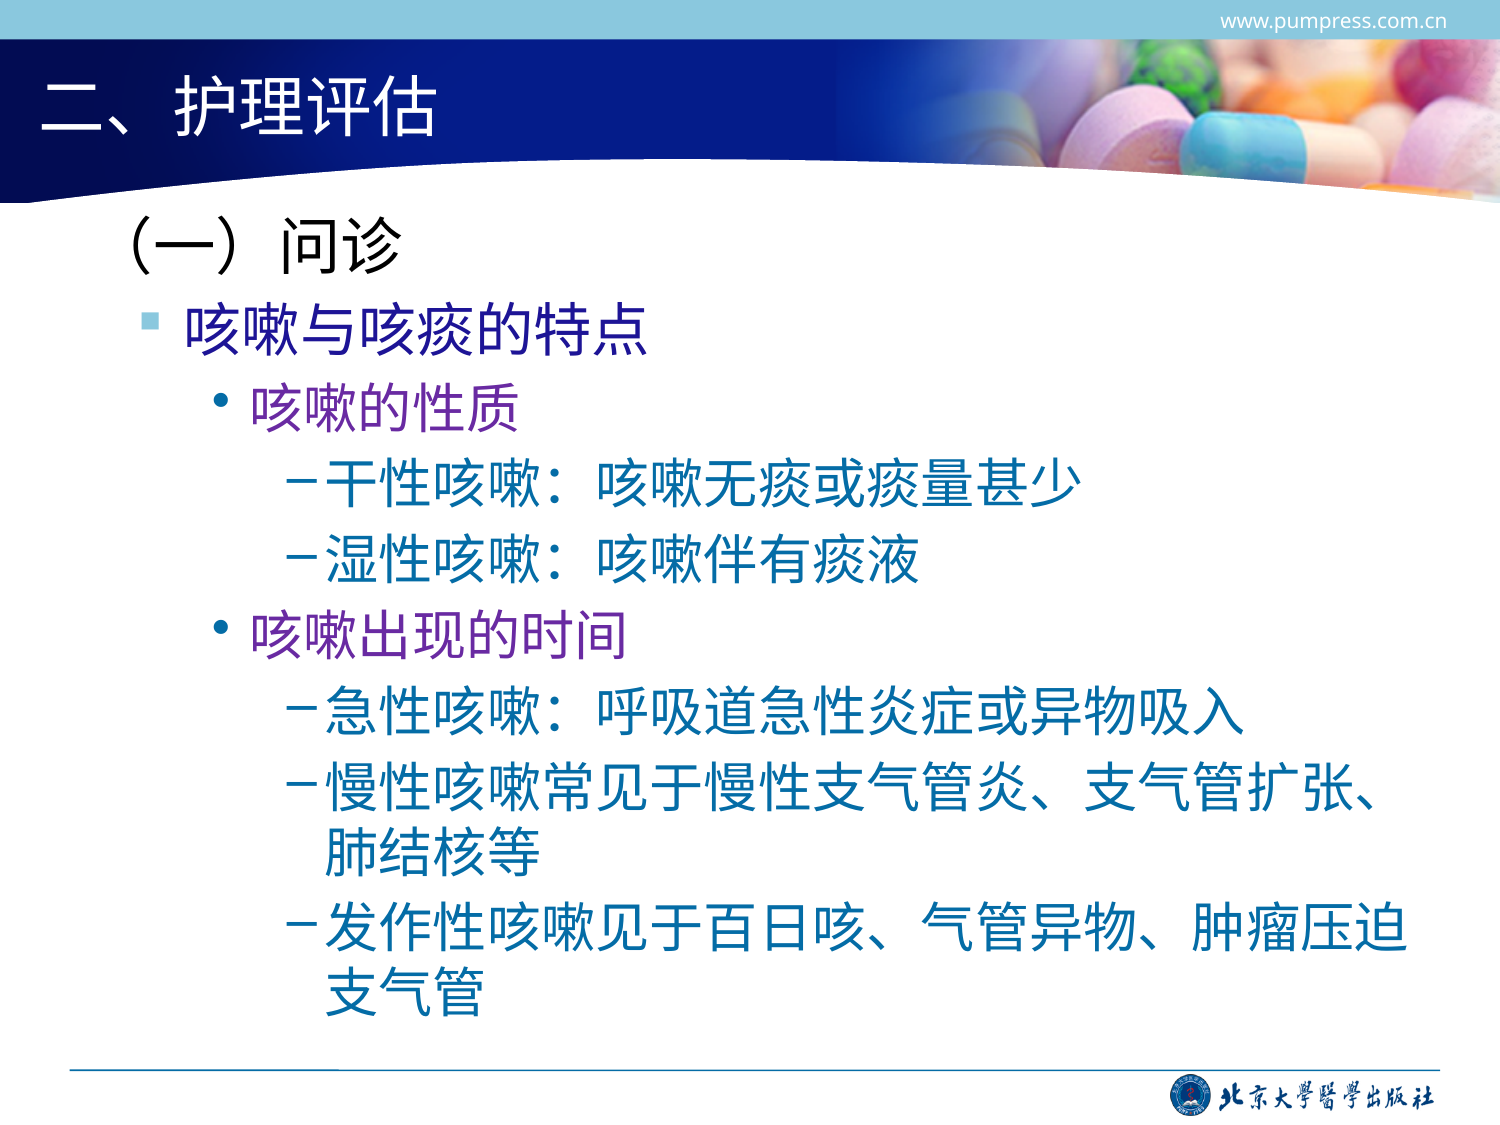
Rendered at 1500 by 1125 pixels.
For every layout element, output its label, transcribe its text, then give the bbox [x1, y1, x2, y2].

title 二、护理评估 [23, 58, 1349, 152]
slide_number www.pumpress.com.cn [1024, 0, 1463, 38]
list （一）问诊 咳嗽与咳痰的特点 咳嗽的性质 干性咳嗽：咳嗽无痰或痰量甚少 湿性咳嗽：咳嗽伴有痰液 咳嗽出现的时间 急性咳嗽：呼吸道急性炎症或异物吸入 慢性咳嗽常见于慢性支气管炎、支气管扩张、肺结核等 发作性咳嗽见于百日咳、气管异物、肿瘤压迫支气管 [46, 198, 1460, 1000]
picture [1170, 1074, 1436, 1118]
picture [0, 40, 1500, 203]
